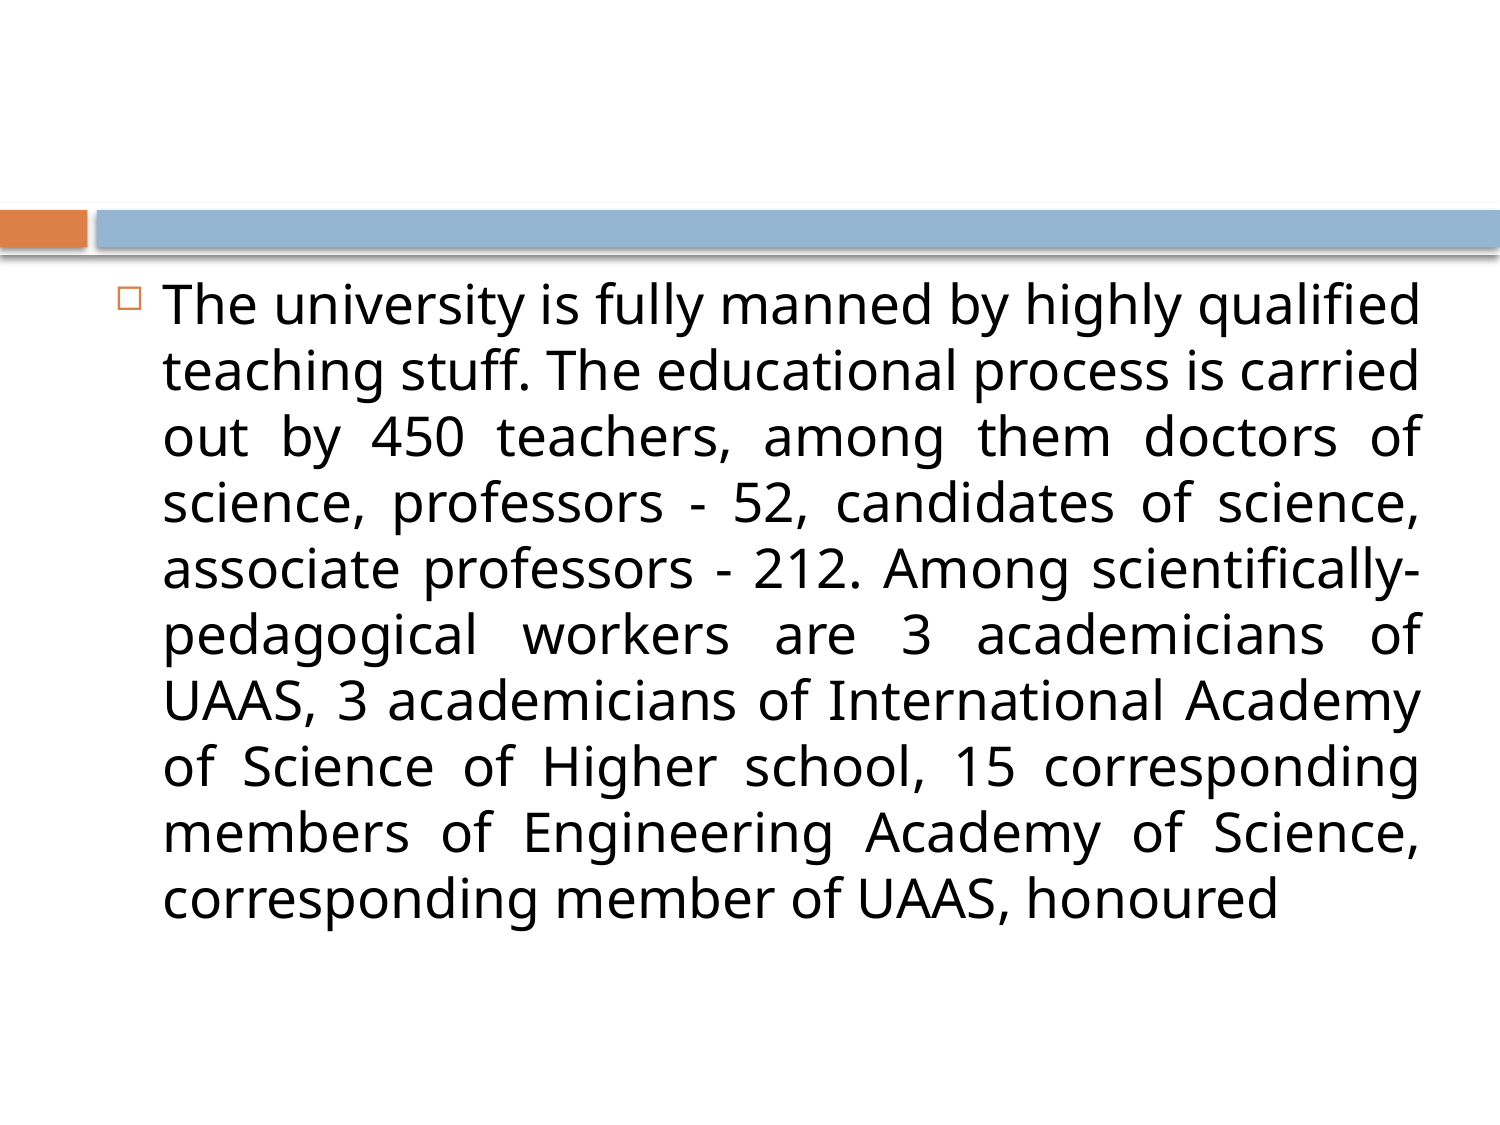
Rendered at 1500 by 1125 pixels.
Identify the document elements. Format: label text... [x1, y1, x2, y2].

list The university is fully manned by highly qualified teaching stuff. The educational process is carried out by 450 teachers, among them doctors of science, professors - 52, candidates of science, associate professors - 212. Among scientifically-pedagogical workers are 3 academicians of UAAS, 3 academicians of International Academy of Science of Higher school, 15 corresponding members of Engineering Academy of Science, corresponding member of UAAS, honoured [100, 262, 1438, 1000]
